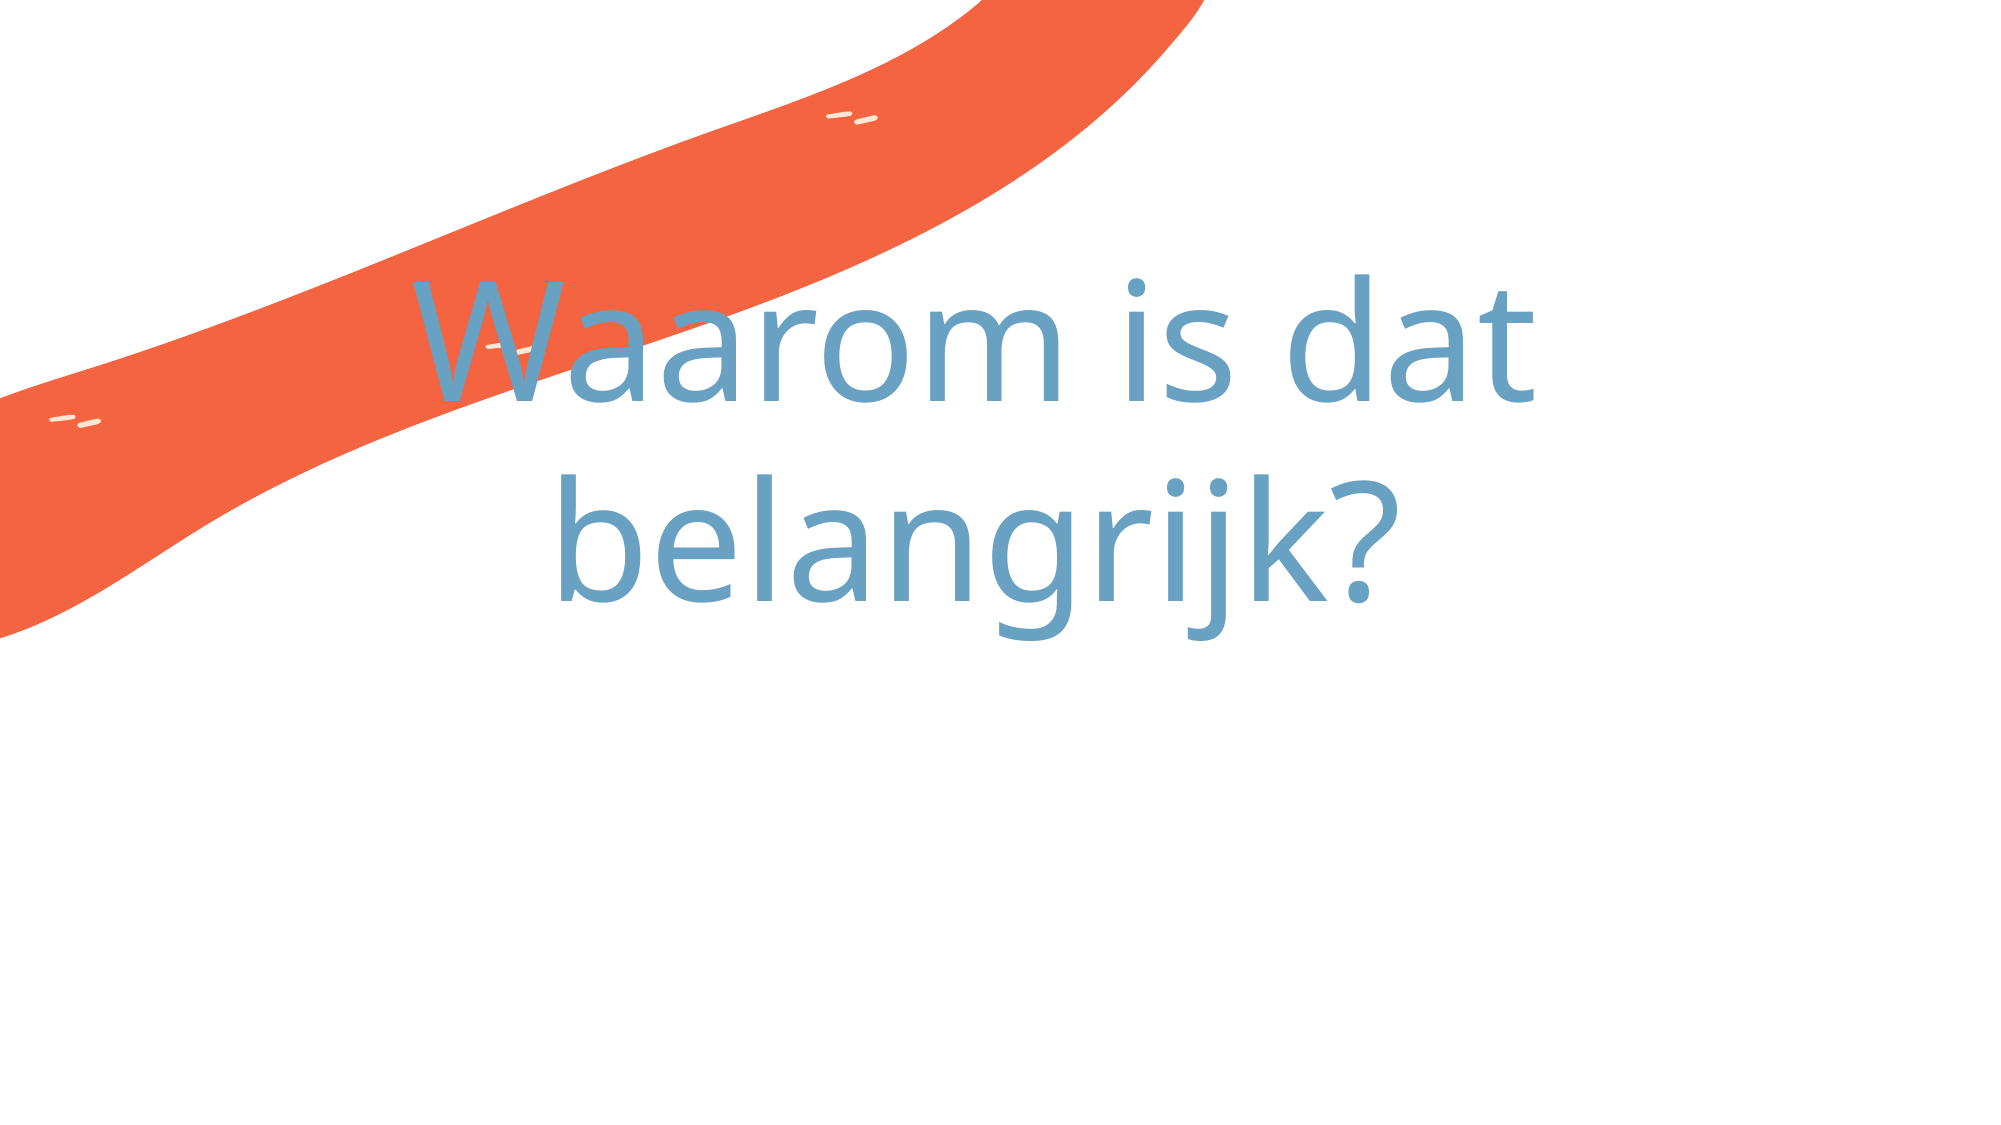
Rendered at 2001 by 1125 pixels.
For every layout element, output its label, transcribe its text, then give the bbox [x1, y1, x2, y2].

text_box Waarom is dat belangrijk? [349, 423, 1601, 650]
